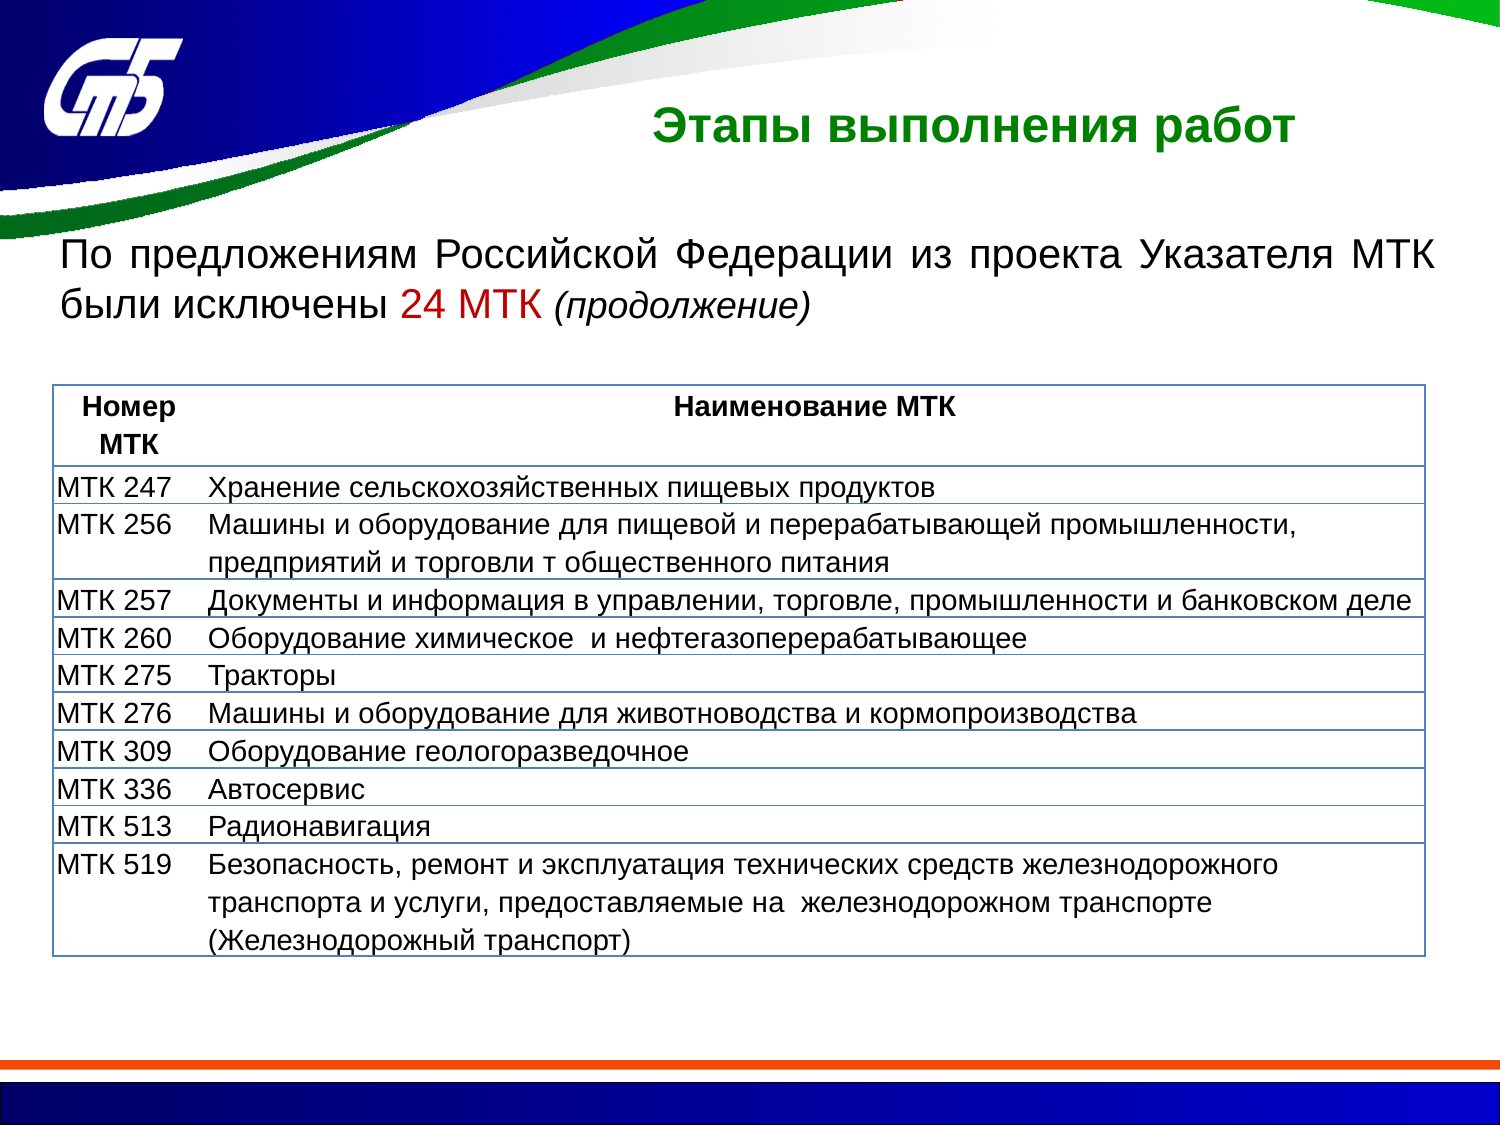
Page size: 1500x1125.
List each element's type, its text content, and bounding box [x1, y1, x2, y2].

table_cell Хранение сельскохозяйственных пищевых продуктов [205, 467, 1424, 503]
table_cell Радионавигация [205, 806, 1424, 842]
table_header Наименование МТК [205, 386, 1424, 465]
table_cell МТК 247 [54, 467, 205, 503]
table_cell Машины и оборудование для животноводства и кормопроизводства [205, 693, 1424, 729]
table_cell Безопасность, ремонт и эксплуатация технических средств железнодорожного транспорта и услуги, предоставляемые на железнодорожном транспорте (Железнодорожный транспорт) [205, 844, 1424, 955]
table_cell МТК 257 [54, 580, 205, 616]
table_cell МТК 256 [54, 504, 205, 578]
table_cell Тракторы [205, 655, 1424, 691]
picture [0, 0, 1500, 1047]
table_cell МТК 513 [54, 806, 205, 842]
table_cell МТК 309 [54, 731, 205, 767]
text_box Этапы выполнения работ [360, 90, 1500, 156]
table_cell МТК 275 [54, 655, 205, 691]
table_cell Оборудование химическое и нефтегазоперерабатывающее [205, 618, 1424, 654]
text_box По предложениям Российской Федерации из проекта Указателя МТК были исключены 24 МТК (продолжение) [44, 219, 1451, 335]
table_cell МТК 276 [54, 693, 205, 729]
table_cell Машины и оборудование для пищевой и перерабатывающей промышленности, предприятий и торговли т общественного питания [205, 504, 1424, 578]
table_cell МТК 336 [54, 769, 205, 805]
table_cell МТК 519 [54, 844, 205, 955]
table_cell Оборудование геологоразведочное [205, 731, 1424, 767]
table_cell Документы и информация в управлении, торговле, промышленности и банковском деле [205, 580, 1424, 616]
table_cell Автосервис [205, 769, 1424, 805]
table_cell МТК 260 [54, 618, 205, 654]
table_header Номер МТК [54, 386, 205, 465]
